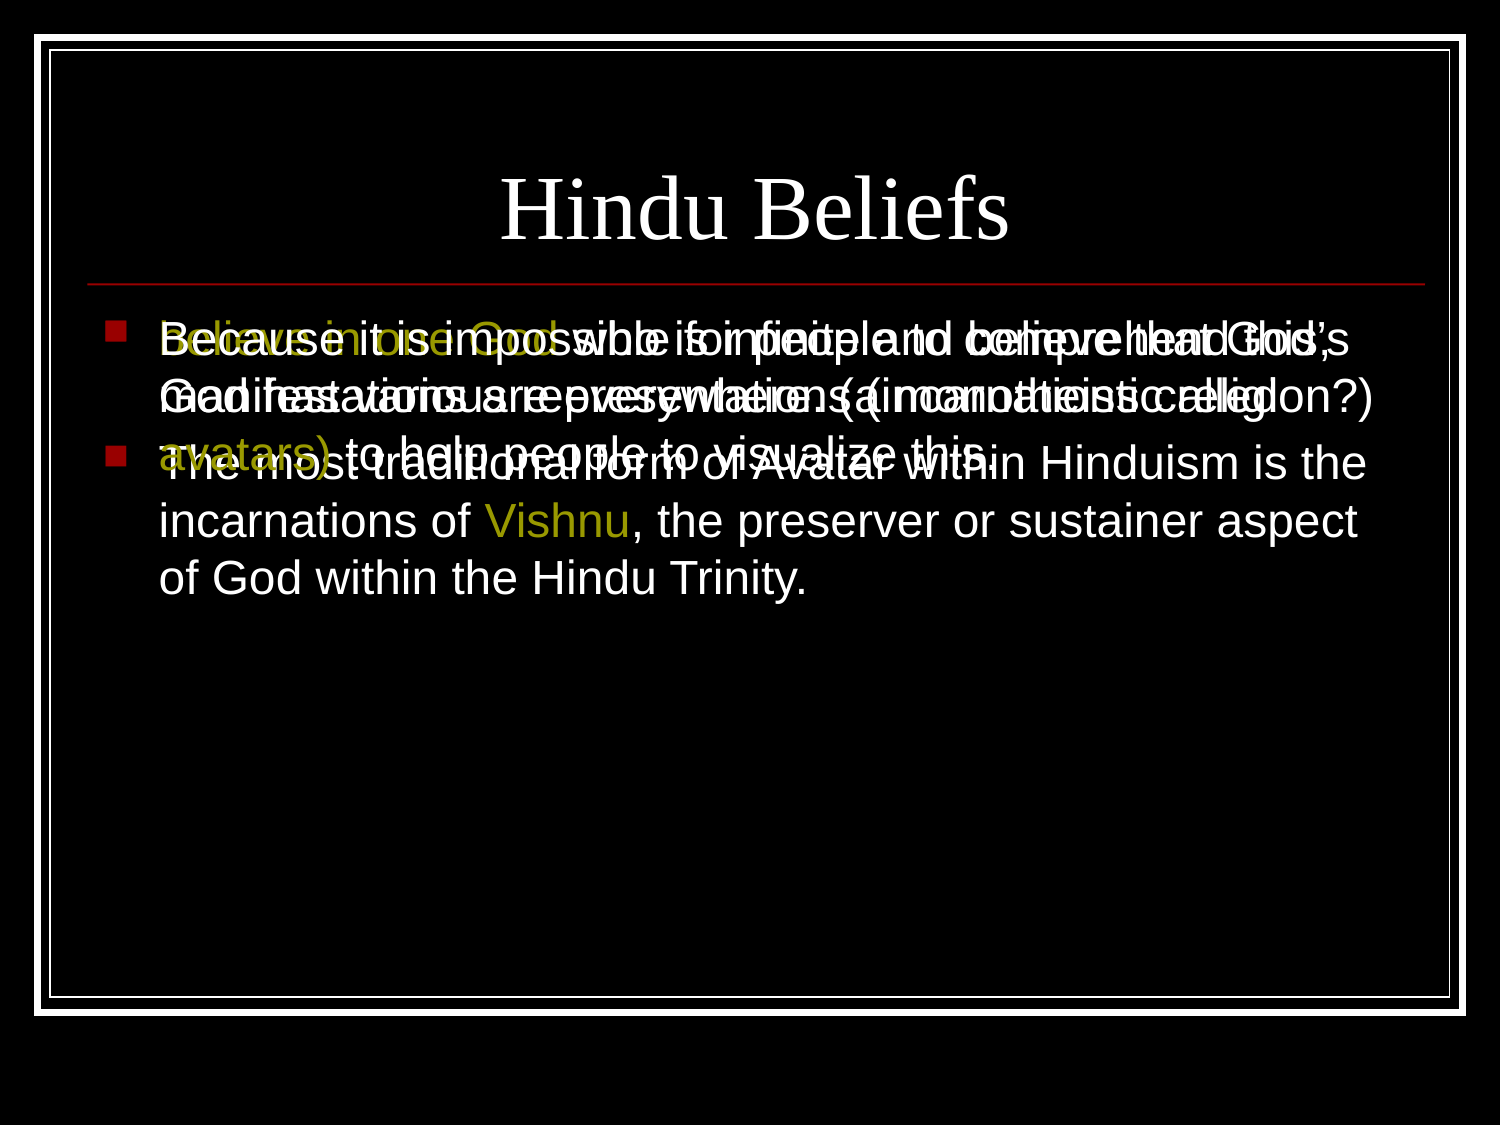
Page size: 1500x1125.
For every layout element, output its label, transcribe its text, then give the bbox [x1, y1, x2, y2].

list Because it is impossible for people to comprehend this, God has various representations (incarnations called avatars) to help people to visualize this. [87, 299, 1426, 963]
title Hindu Beliefs [87, 77, 1426, 266]
